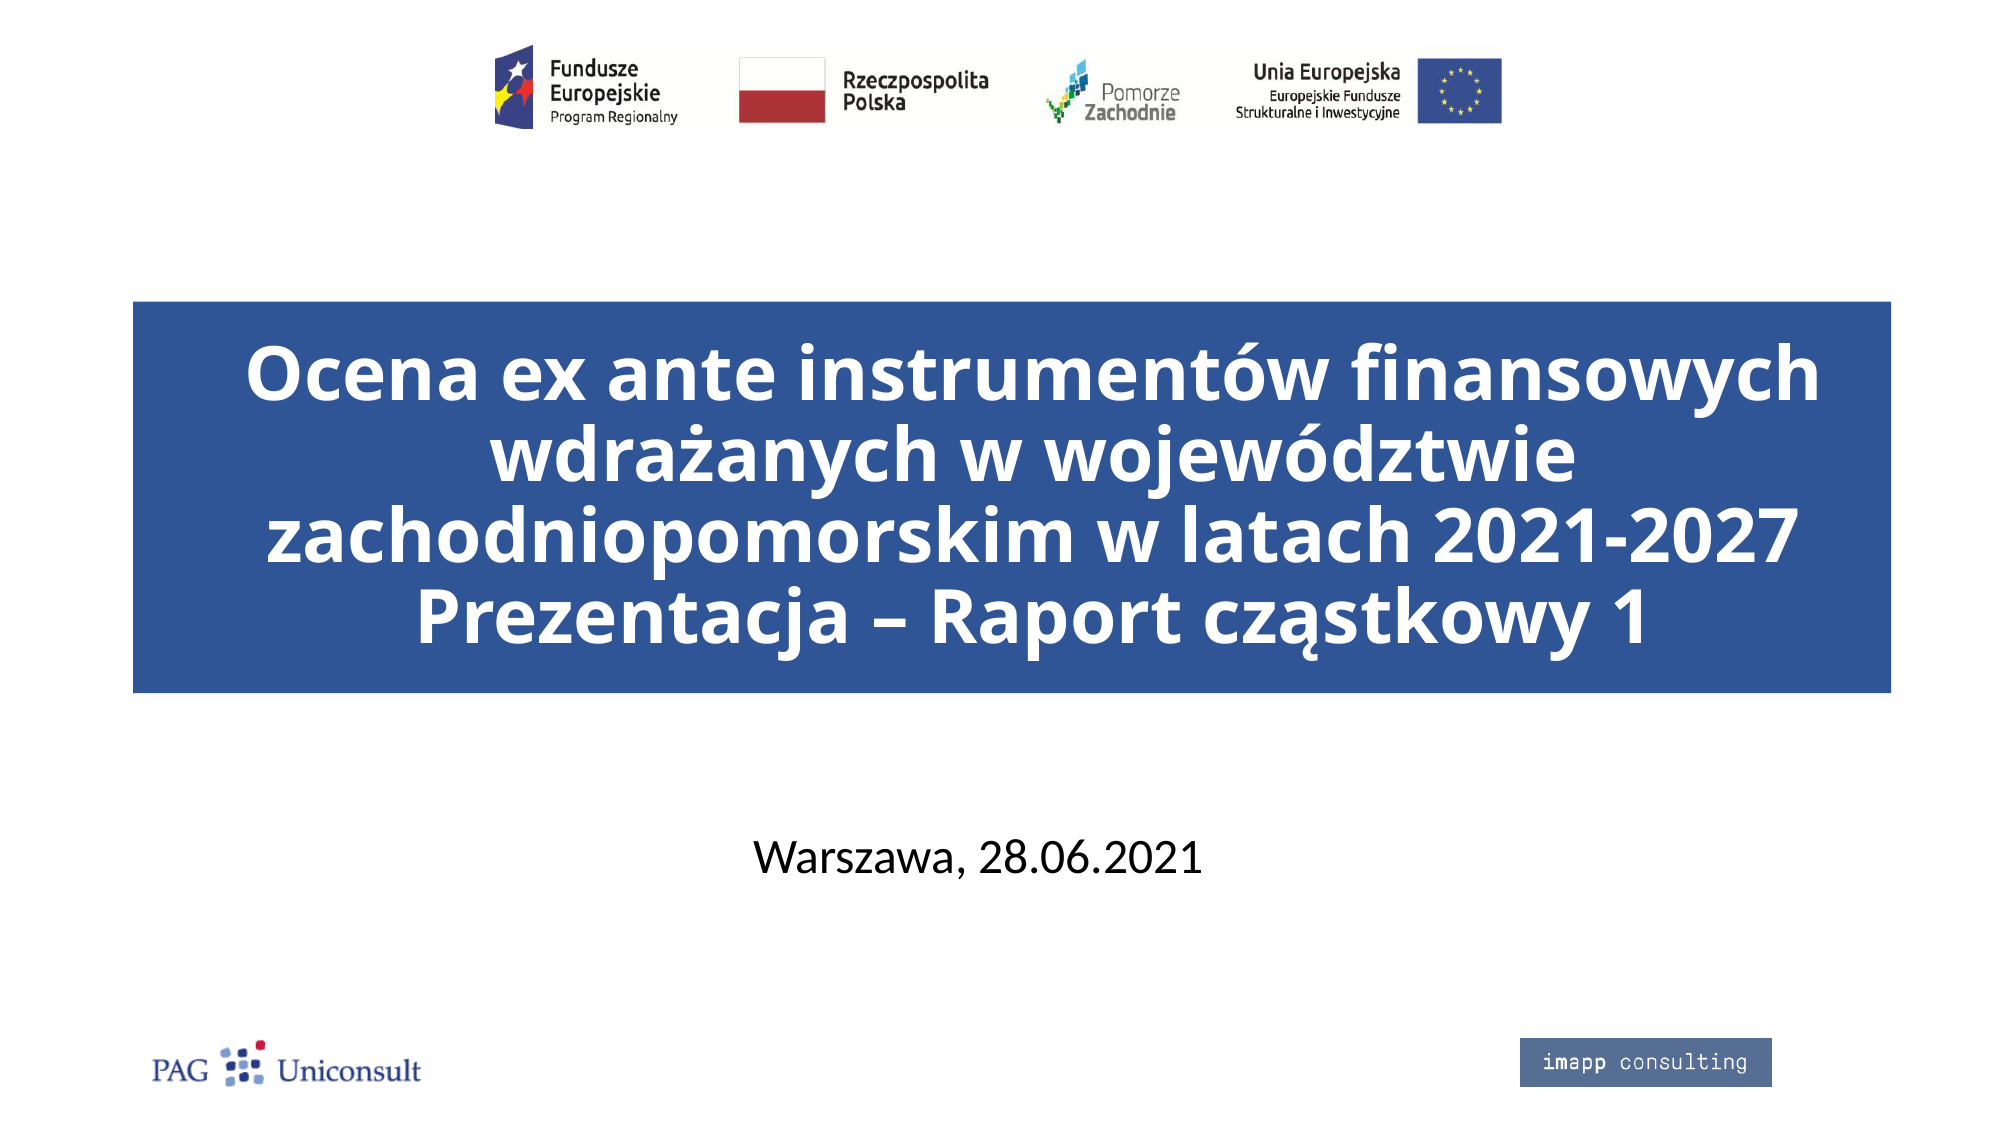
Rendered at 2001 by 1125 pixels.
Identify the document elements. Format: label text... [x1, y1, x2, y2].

picture [137, 1038, 447, 1111]
title Ocena ex ante instrumentów finansowych wdrażanych w województwie zachodniopomorskim w latach 2021-2027 Prezentacja – Raport cząstkowy 1 [133, 301, 1892, 694]
picture [495, 45, 1502, 130]
subtitle Warszawa, 28.06.2021 [228, 823, 1729, 892]
